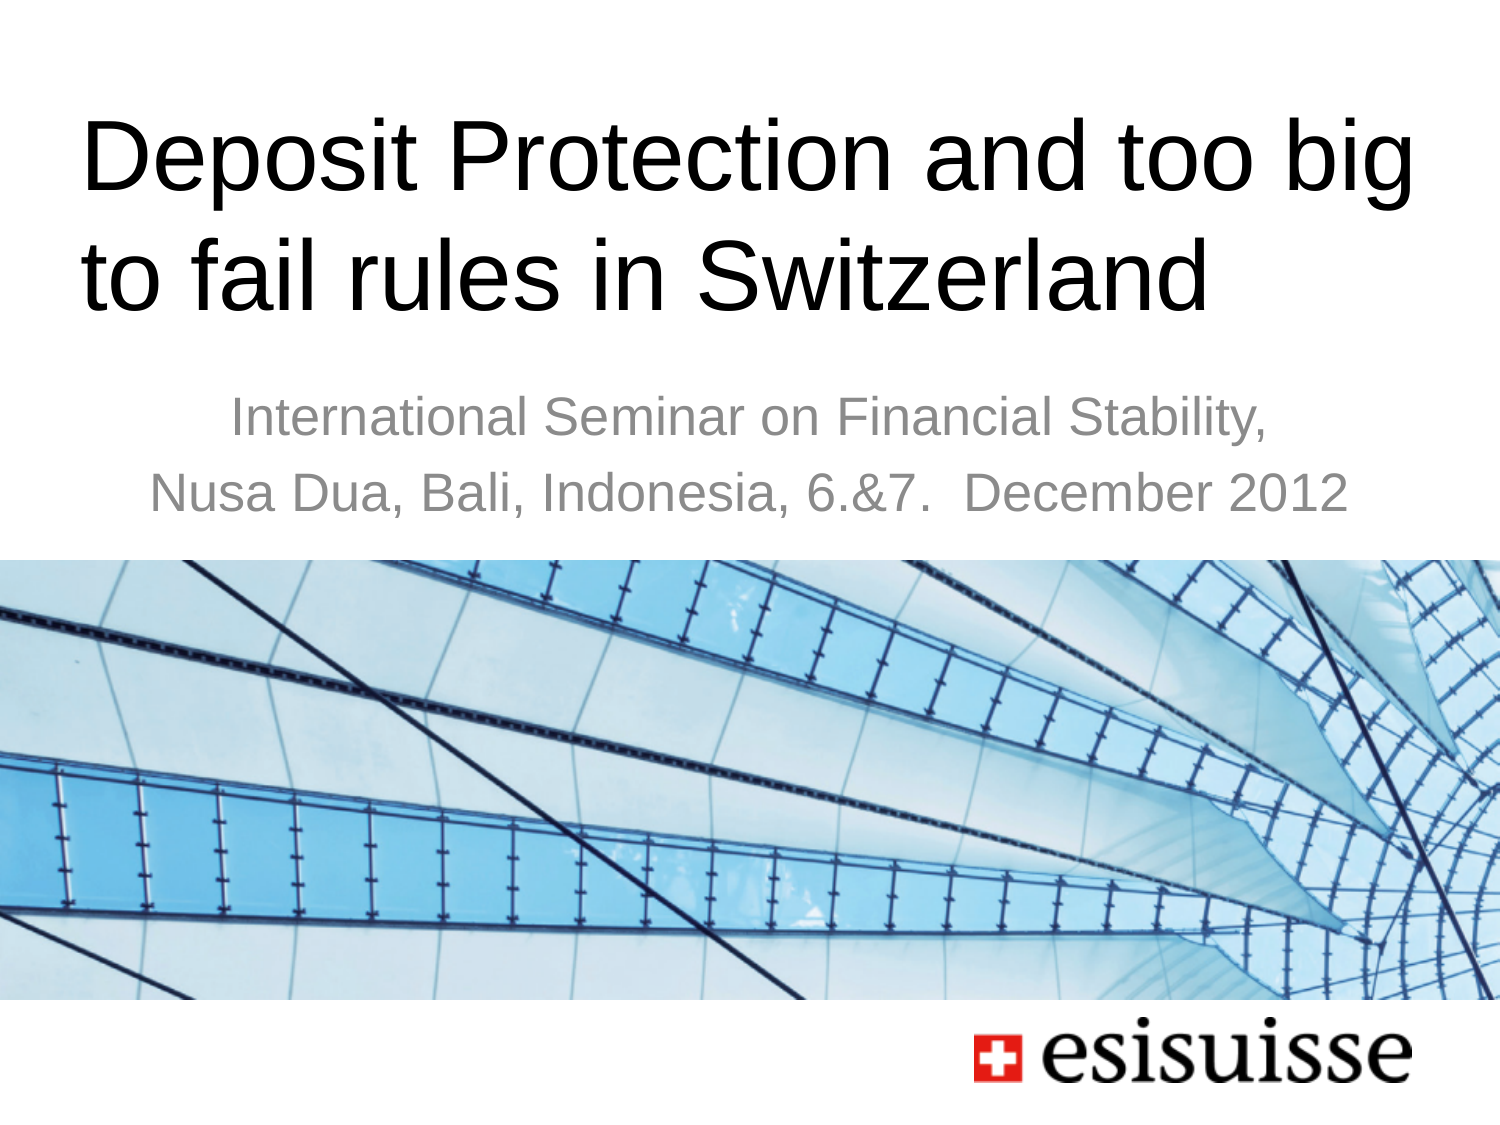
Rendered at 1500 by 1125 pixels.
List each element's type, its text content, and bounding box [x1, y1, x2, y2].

title Deposit Protection and too big to fail rules in Switzerland [64, 90, 1436, 332]
picture [974, 1017, 1412, 1083]
subtitle International Seminar on Financial Stability, Nusa Dua, Bali, Indonesia, 6.&7. December 2012 [112, 373, 1388, 551]
picture [0, 560, 1500, 1000]
